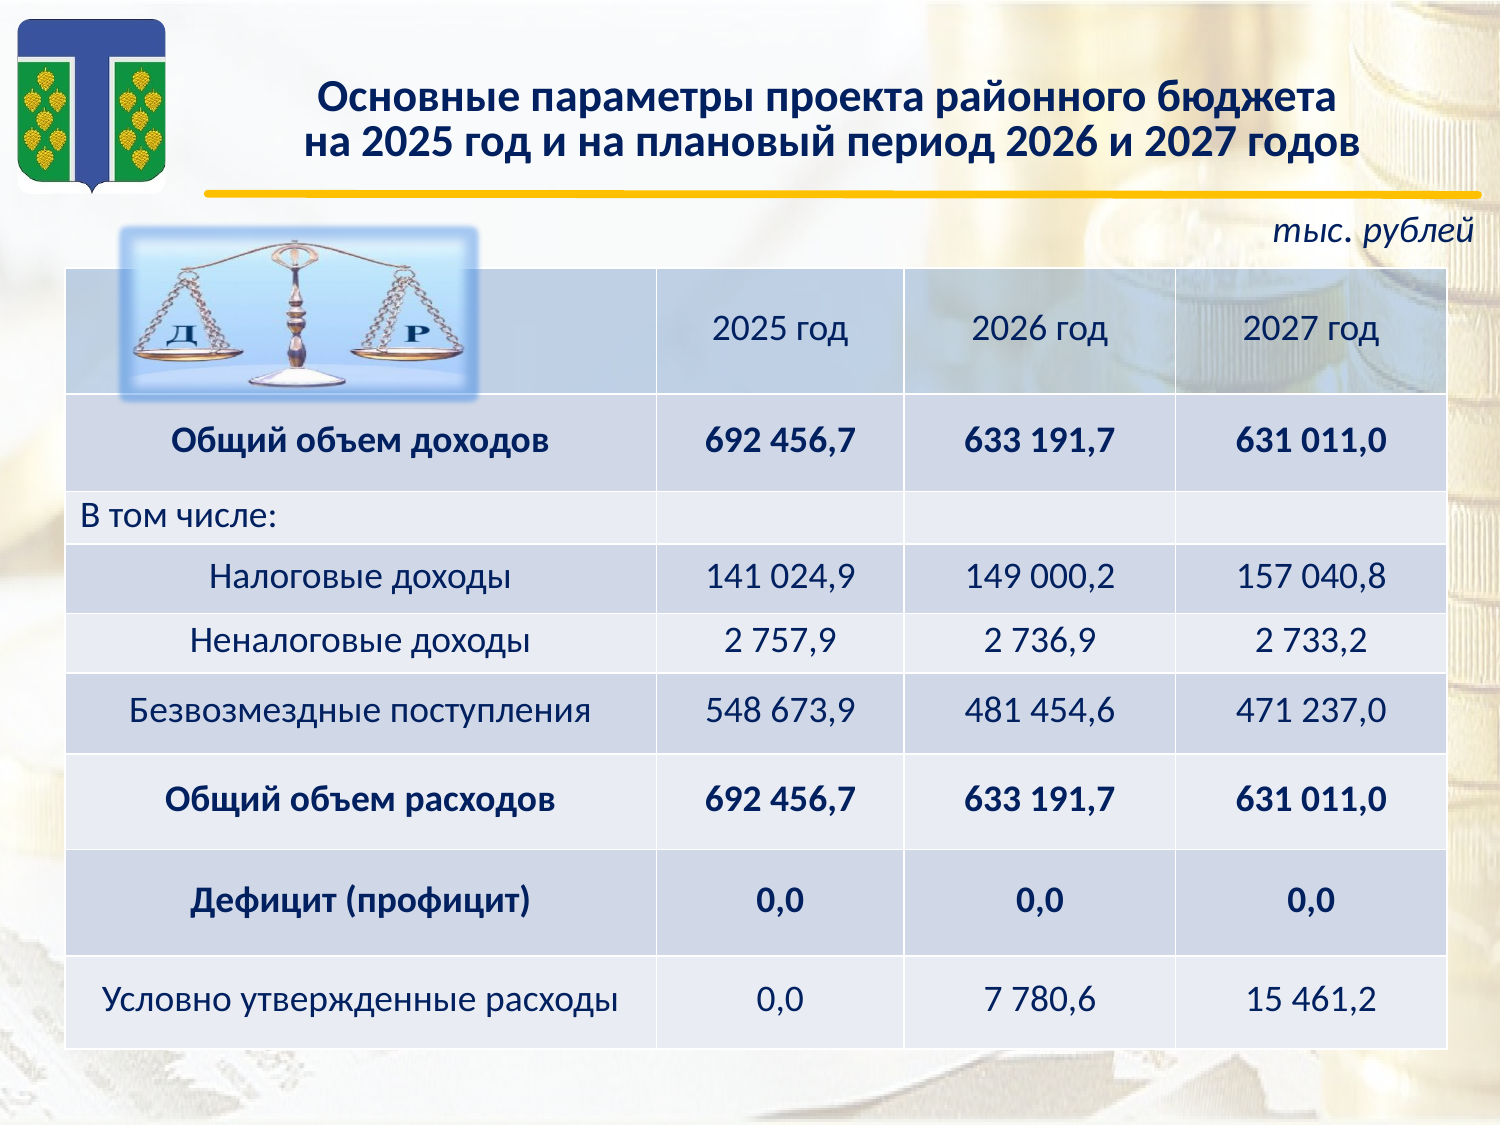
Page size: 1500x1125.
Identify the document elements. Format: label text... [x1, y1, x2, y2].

table_cell Налоговые доходы [66, 545, 656, 613]
table_cell 2 757,9 [657, 614, 903, 672]
table_cell [905, 492, 1175, 543]
table_cell [657, 492, 903, 543]
table_cell Дефицит (профицит) [66, 850, 656, 955]
table_cell 7 780,6 [905, 957, 1175, 1048]
text_box тыс. рублей [1257, 193, 1500, 259]
table_header 2025 год [657, 269, 903, 393]
table_cell 633 191,7 [905, 755, 1175, 849]
table_cell 0,0 [657, 957, 903, 1048]
table_cell 0,0 [657, 850, 903, 955]
table_header 2026 год [905, 269, 1175, 393]
table_cell 157 040,8 [1176, 545, 1446, 613]
title Основные параметры проекта районного бюджета на 2025 год и на плановый период 2026 и 2027 годов [218, 27, 1437, 218]
table_cell Условно утвержденные расходы [66, 957, 656, 1048]
picture [17, 18, 166, 194]
table_cell 2 736,9 [905, 614, 1175, 672]
table_cell В том числе: [66, 492, 656, 543]
table_cell 471 237,0 [1176, 674, 1446, 753]
table_cell [1176, 492, 1446, 543]
table_cell 692 456,7 [657, 395, 903, 491]
table_cell 481 454,6 [905, 674, 1175, 753]
table_cell 149 000,2 [905, 545, 1175, 613]
table_cell Общий объем расходов [66, 755, 656, 849]
table_cell 631 011,0 [1176, 395, 1446, 491]
table_cell 141 024,9 [657, 545, 903, 613]
picture [123, 230, 474, 398]
table_header 2027 год [1176, 269, 1446, 393]
table_cell 692 456,7 [657, 755, 903, 849]
table_header [482, 269, 656, 393]
table_cell 0,0 [905, 850, 1175, 955]
table_cell 15 461,2 [1176, 957, 1446, 1048]
table_cell Безвозмездные поступления [66, 674, 656, 753]
table_cell Неналоговые доходы [66, 614, 656, 672]
table_cell Общий объем доходов [66, 395, 656, 491]
table_cell 0,0 [1176, 850, 1446, 955]
table_cell 633 191,7 [905, 395, 1175, 491]
table_cell 548 673,9 [657, 674, 903, 753]
table_header [66, 269, 116, 393]
table_cell 2 733,2 [1176, 614, 1446, 672]
table_cell 631 011,0 [1176, 755, 1446, 849]
